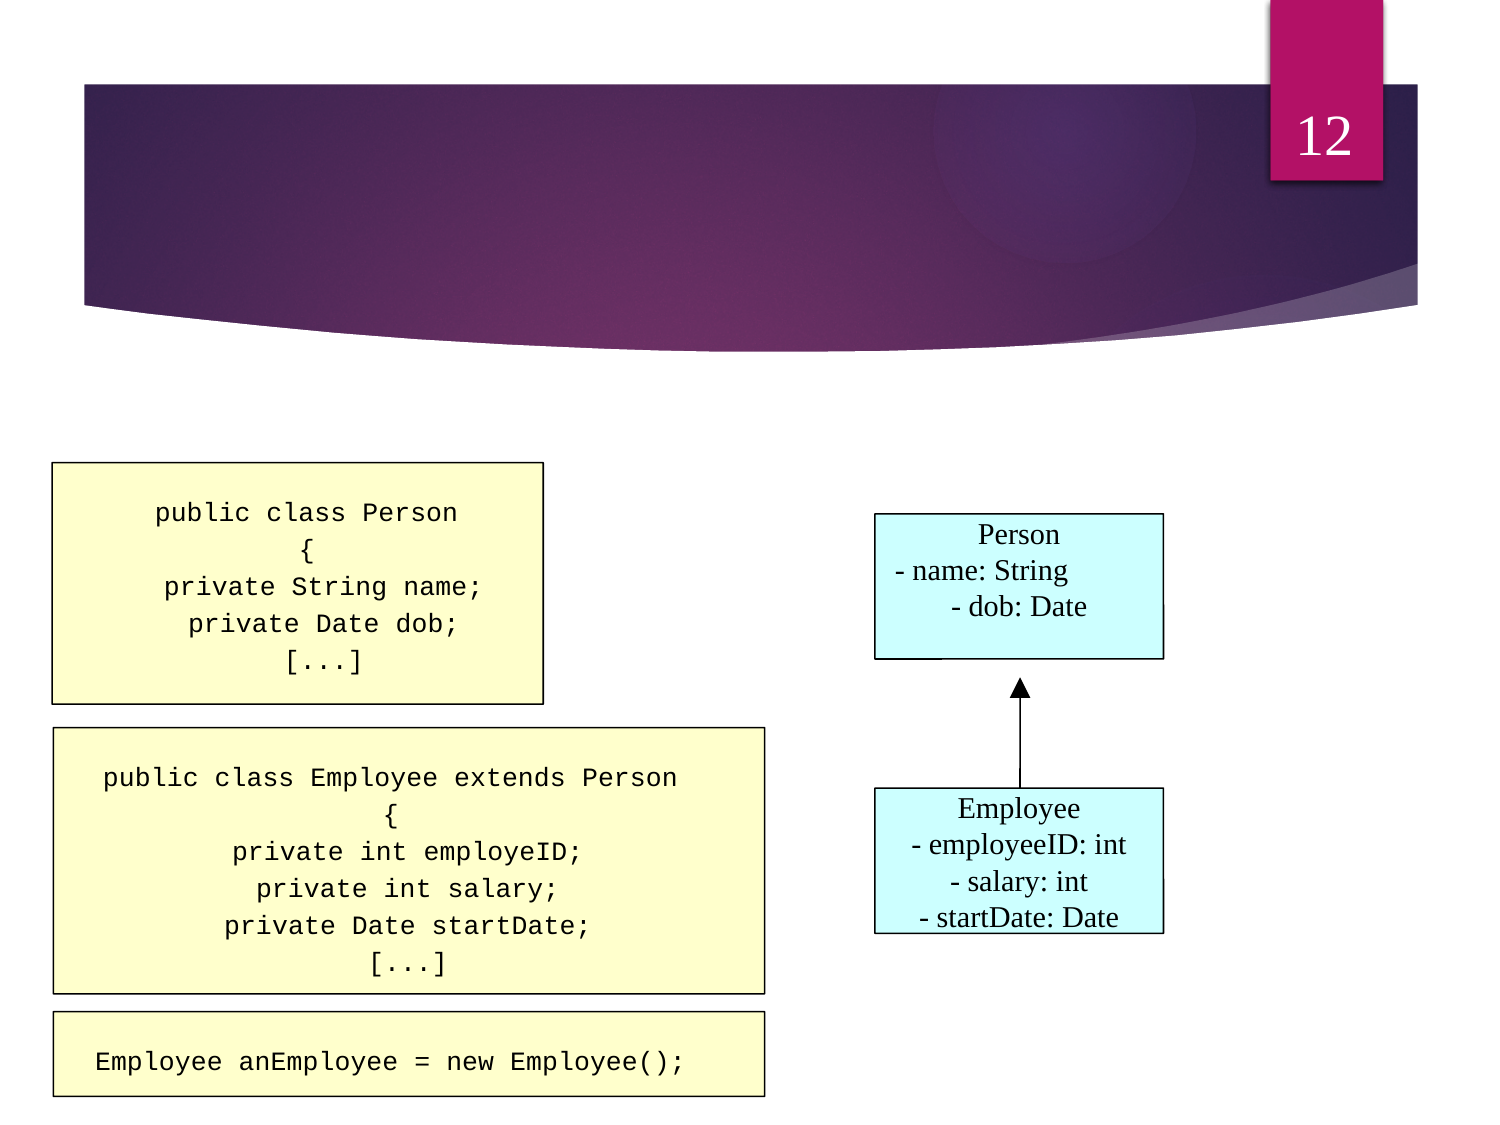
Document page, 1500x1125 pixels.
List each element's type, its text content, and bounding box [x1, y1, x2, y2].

text_box [52, 462, 544, 705]
text_box public class Employee extends Person { private int employeID; private int salary; private Date startDate; [...] [90, 760, 691, 977]
text_box Employee - employeeID: int - salary: int - startDate: Date [874, 788, 1164, 934]
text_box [53, 1011, 765, 1097]
text_box public class Person { private String name; private Date dob; [...] [89, 495, 524, 675]
slide_number 12 [1259, 48, 1390, 175]
text_box [1009, 677, 1031, 788]
text_box Person - name: String - dob: Date [874, 513, 1164, 659]
text_box [53, 727, 765, 994]
